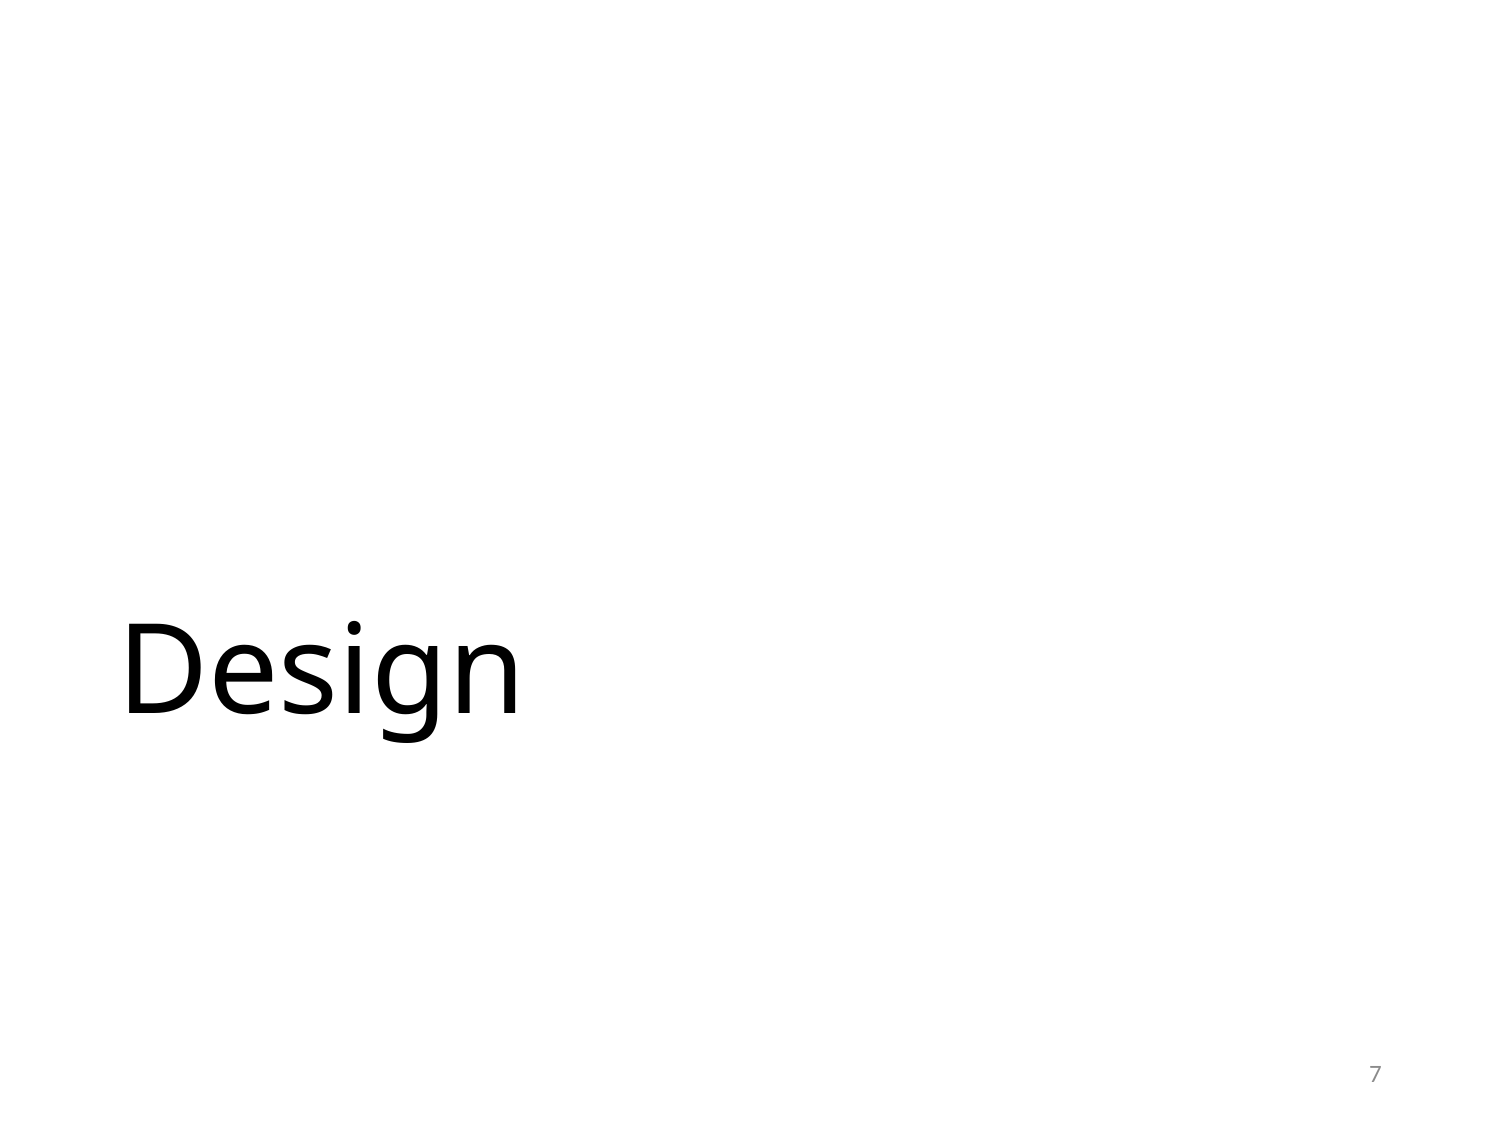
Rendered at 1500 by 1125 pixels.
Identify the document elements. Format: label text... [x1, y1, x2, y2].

slide_number 7 [1059, 1042, 1397, 1103]
title Design [102, 280, 1397, 749]
